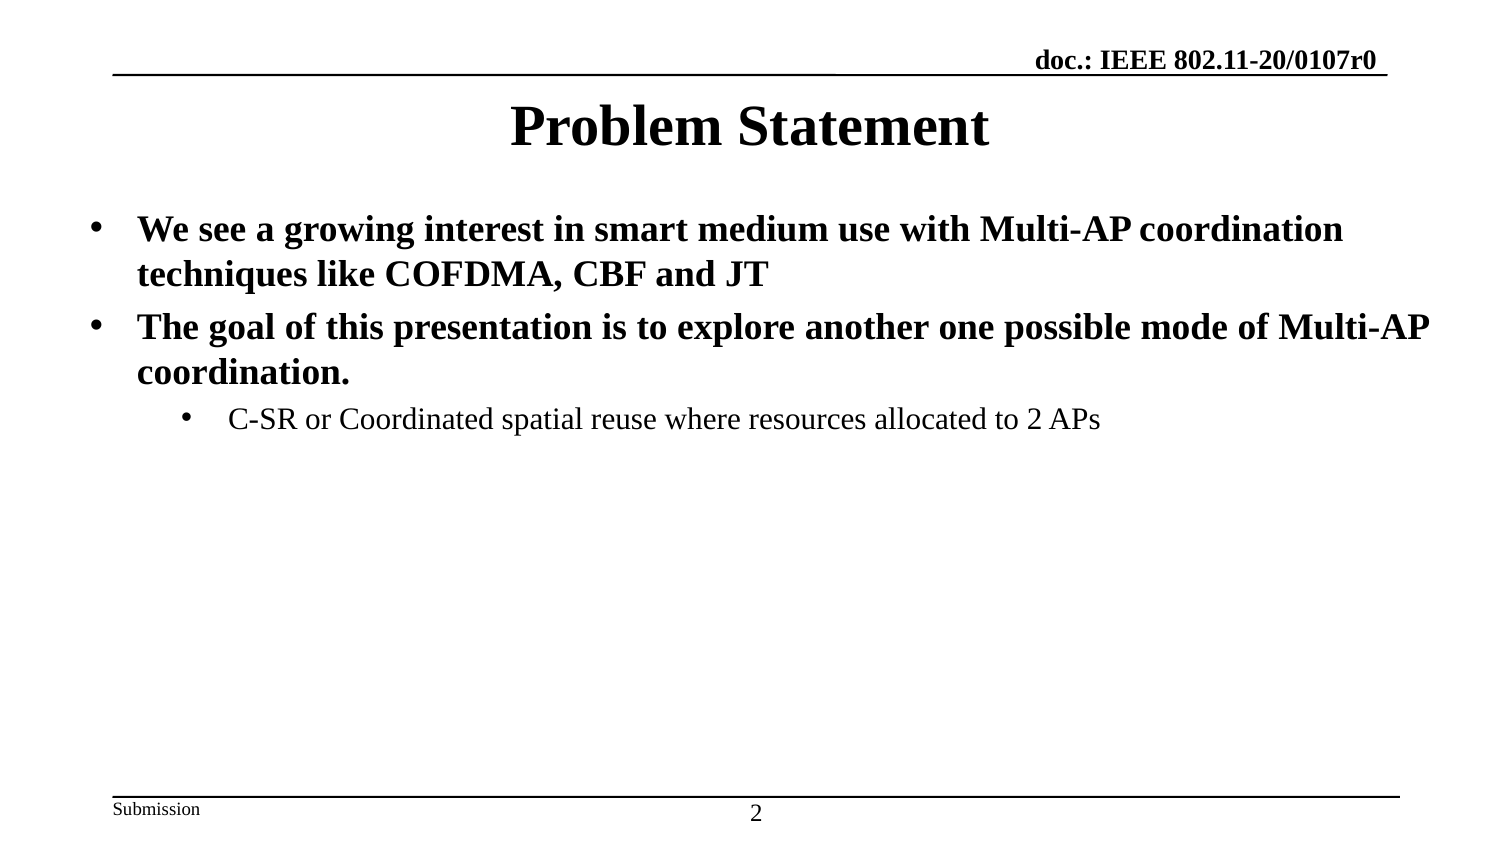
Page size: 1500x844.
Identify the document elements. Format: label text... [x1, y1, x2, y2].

slide_number 2 [690, 796, 823, 843]
title Problem Statement [75, 76, 1425, 168]
list We see a growing interest in smart medium use with Multi-AP coordination techniques like COFDMA, CBF and JT The goal of this presentation is to explore another one possible mode of Multi-AP coordination. C-SR or Coordinated spatial reuse where resources allocated to 2 APs [74, 196, 1460, 754]
